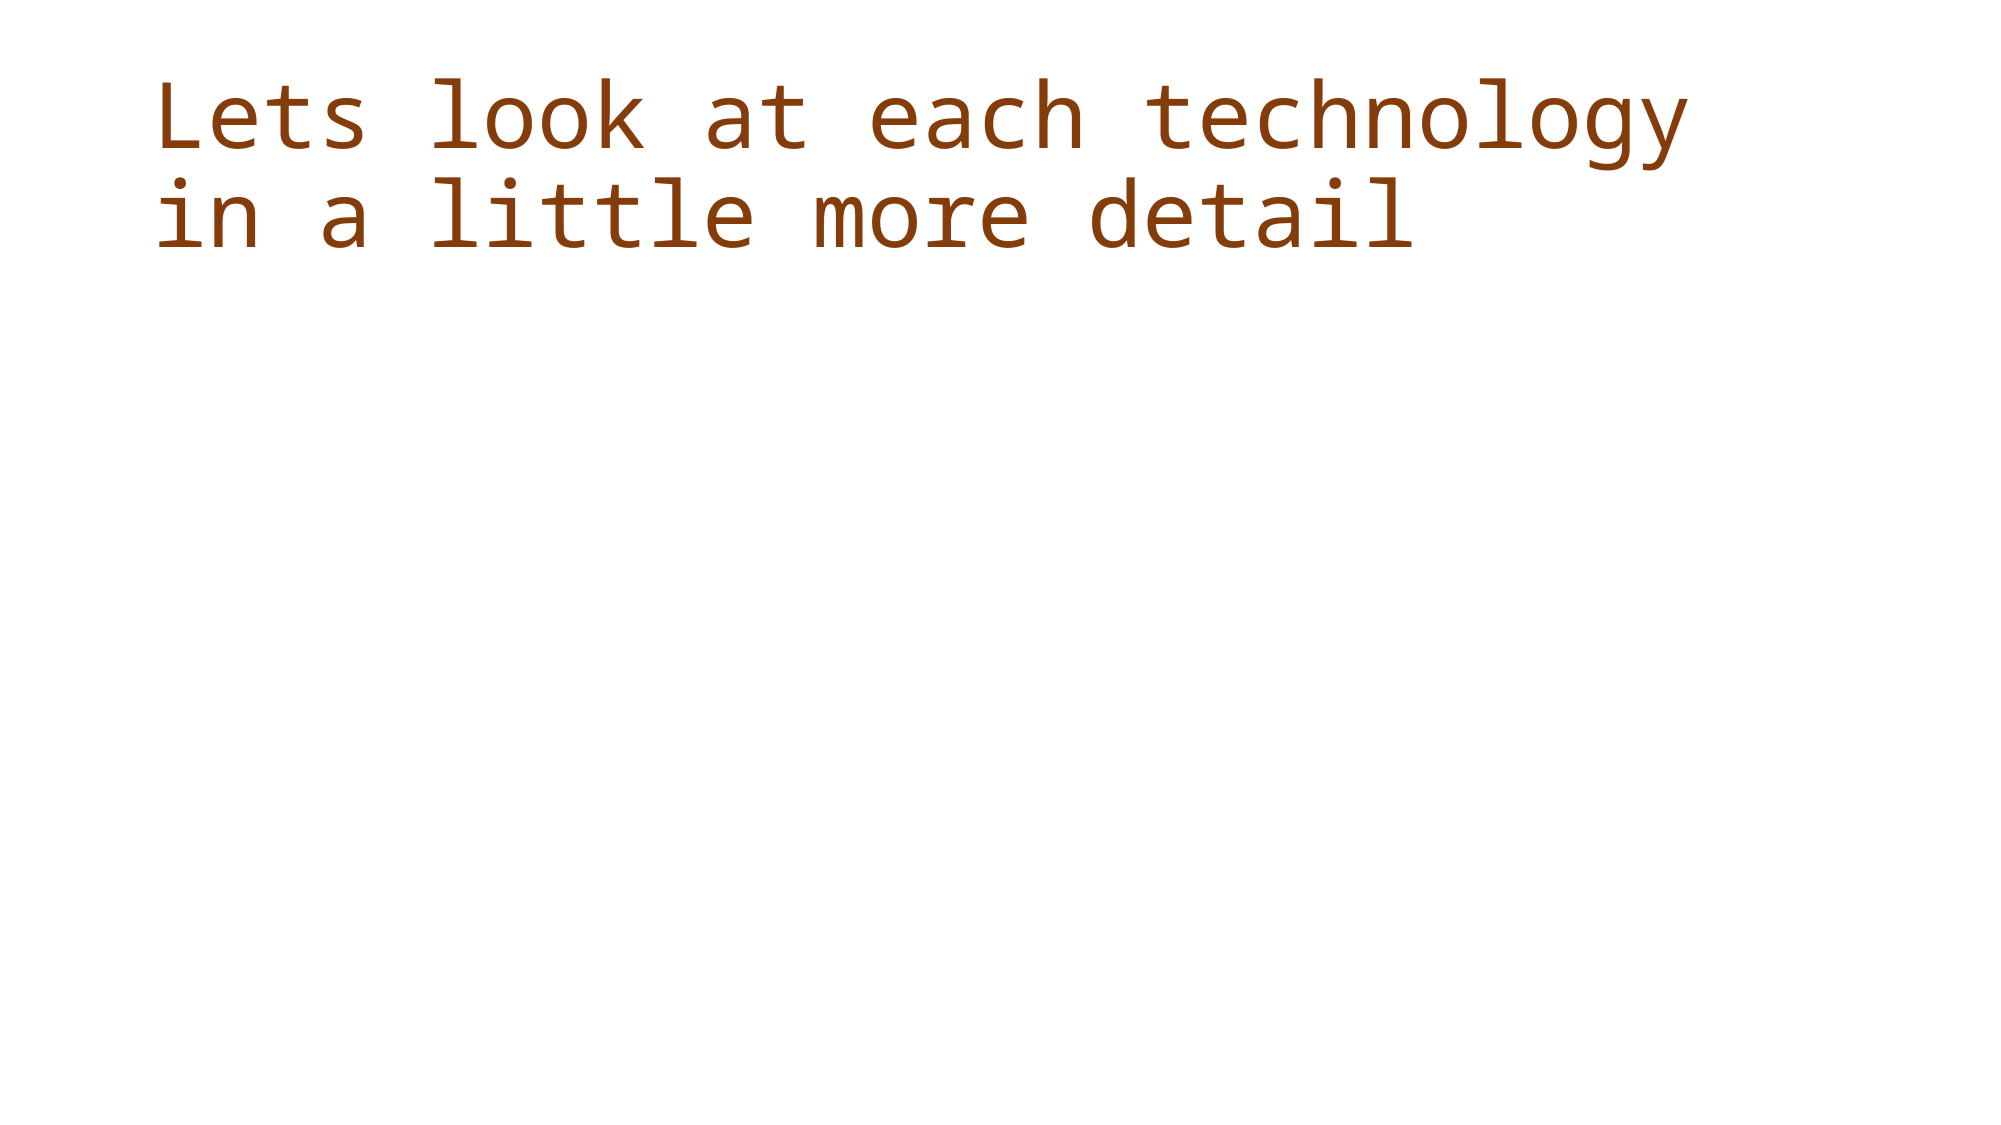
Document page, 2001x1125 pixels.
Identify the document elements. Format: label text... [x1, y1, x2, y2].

title Lets look at each technology in a little more detail [137, 59, 1863, 278]
